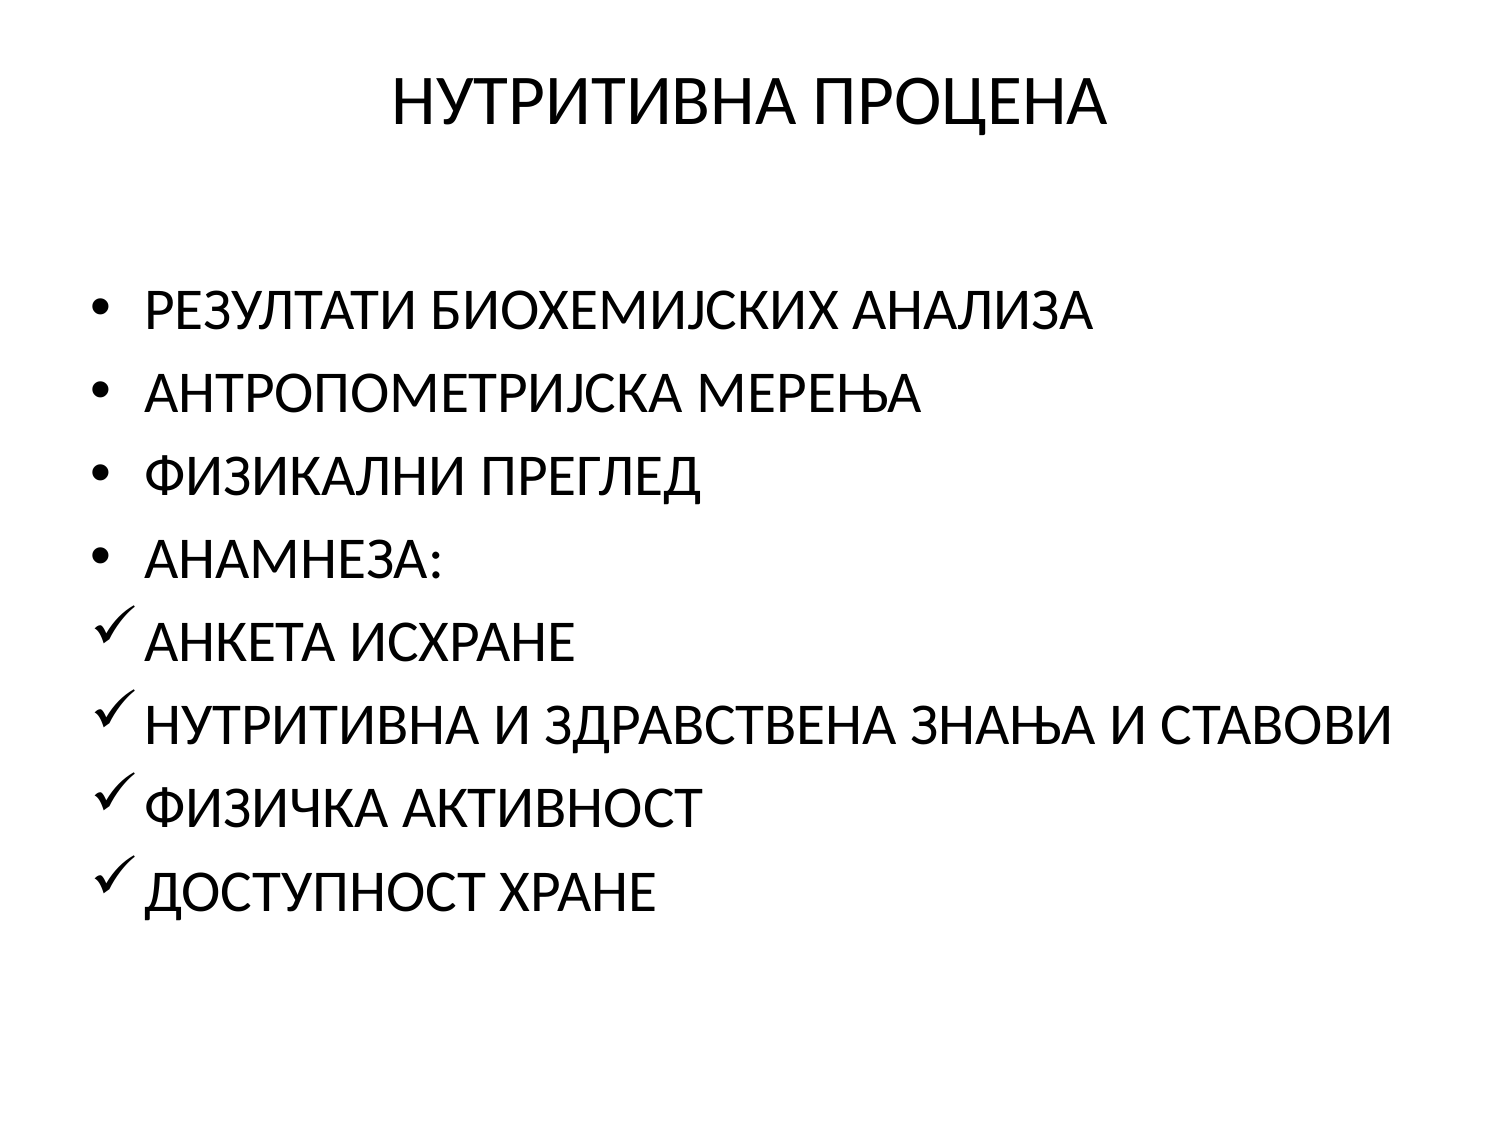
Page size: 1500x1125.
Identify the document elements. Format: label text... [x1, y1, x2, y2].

list РЕЗУЛТАТИ БИОХЕМИЈСКИХ АНАЛИЗА АНТРОПОМЕТРИЈСКА МЕРЕЊА ФИЗИКАЛНИ ПРЕГЛЕД АНАМНЕЗА: АНКЕТА ИСХРАНЕ НУТРИТИВНА И ЗДРАВСТВЕНА ЗНАЊА И СТАВОВИ ФИЗИЧКА АКТИВНОСТ ДОСТУПНОСТ ХРАНЕ [75, 262, 1425, 1005]
title НУТРИТИВНА ПРОЦЕНА [75, 45, 1425, 233]
